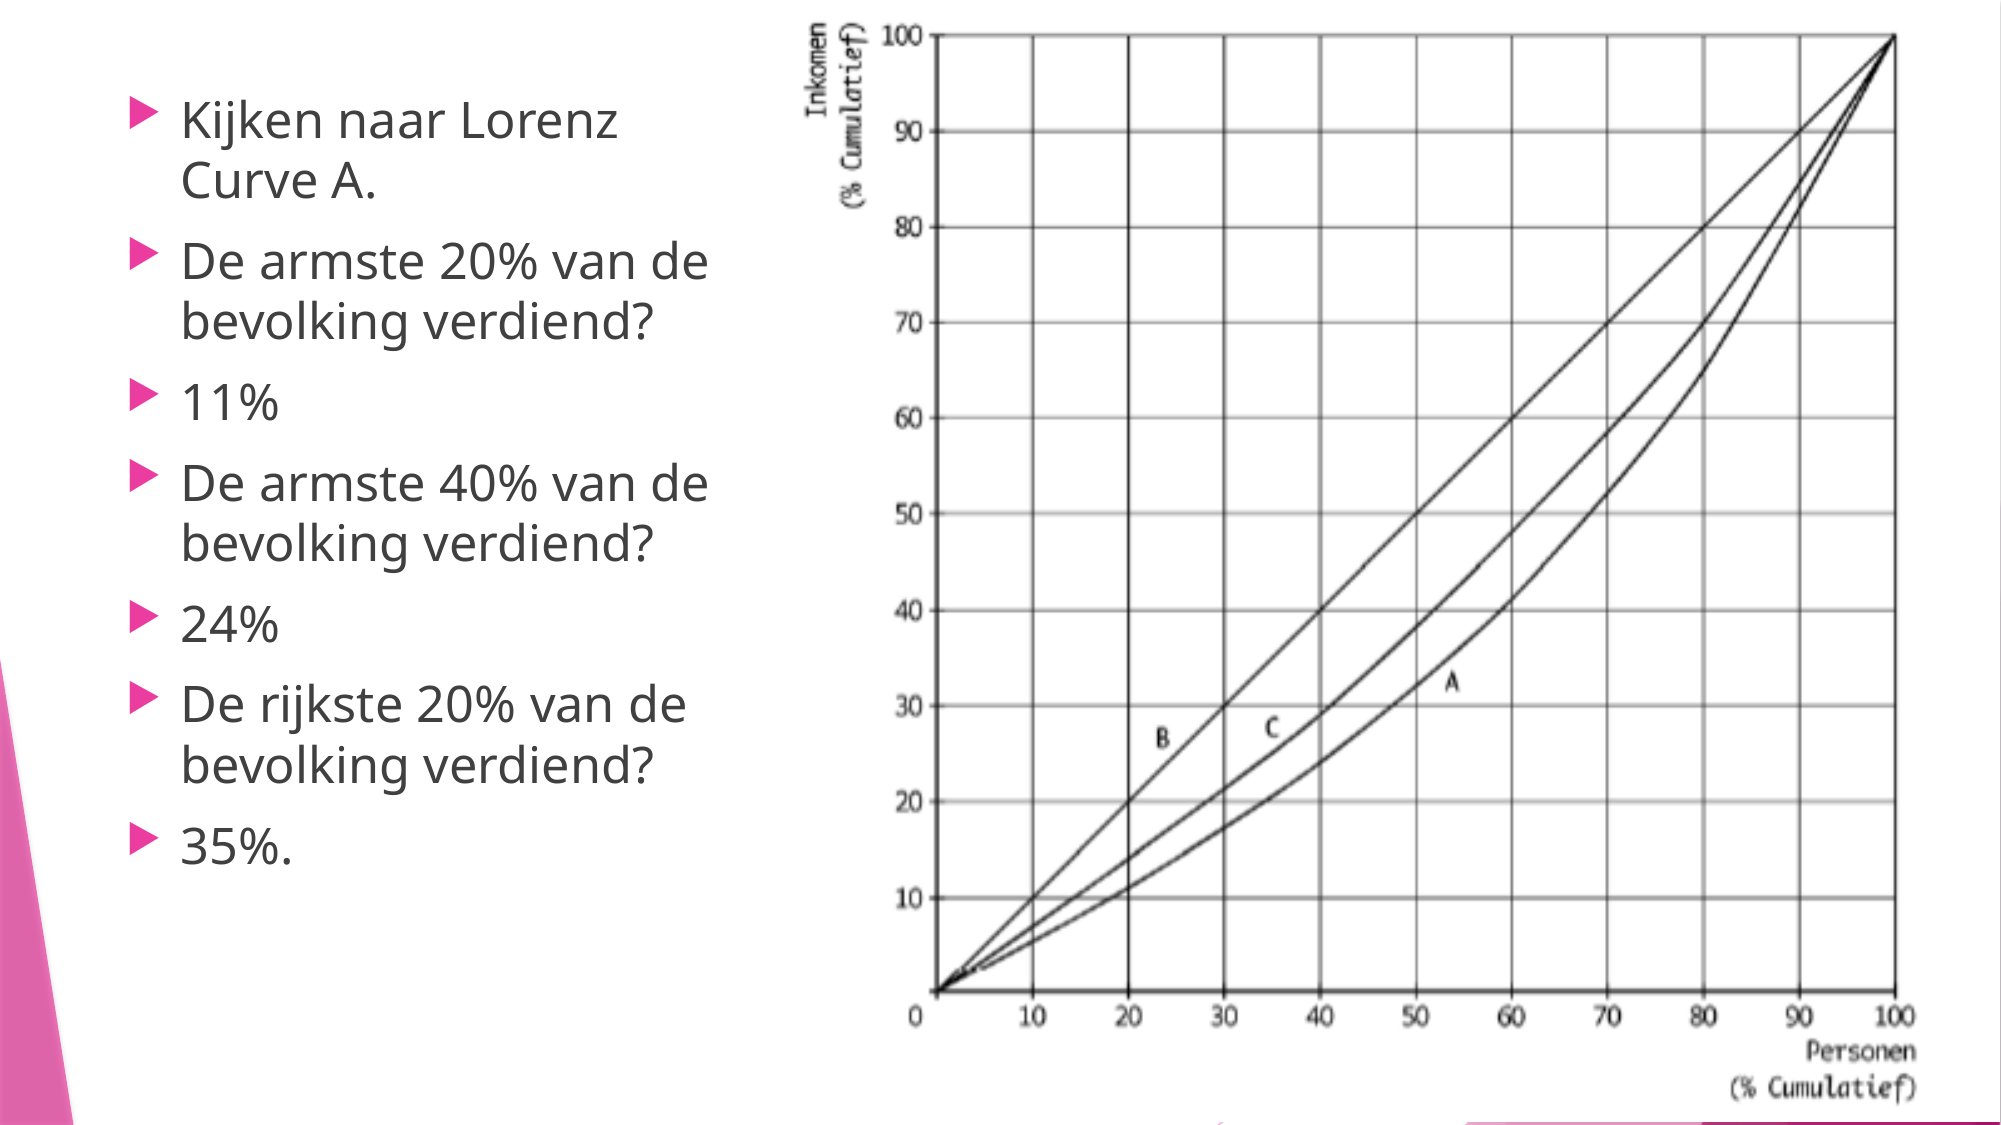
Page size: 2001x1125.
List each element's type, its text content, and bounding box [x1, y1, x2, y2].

picture [757, 0, 2000, 1122]
list Kijken naar Lorenz Curve A. De armste 20% van de bevolking verdiend? 11% De armste 40% van de bevolking verdiend? 24% De rijkste 20% van de bevolking verdiend? 35%. [111, 80, 742, 991]
